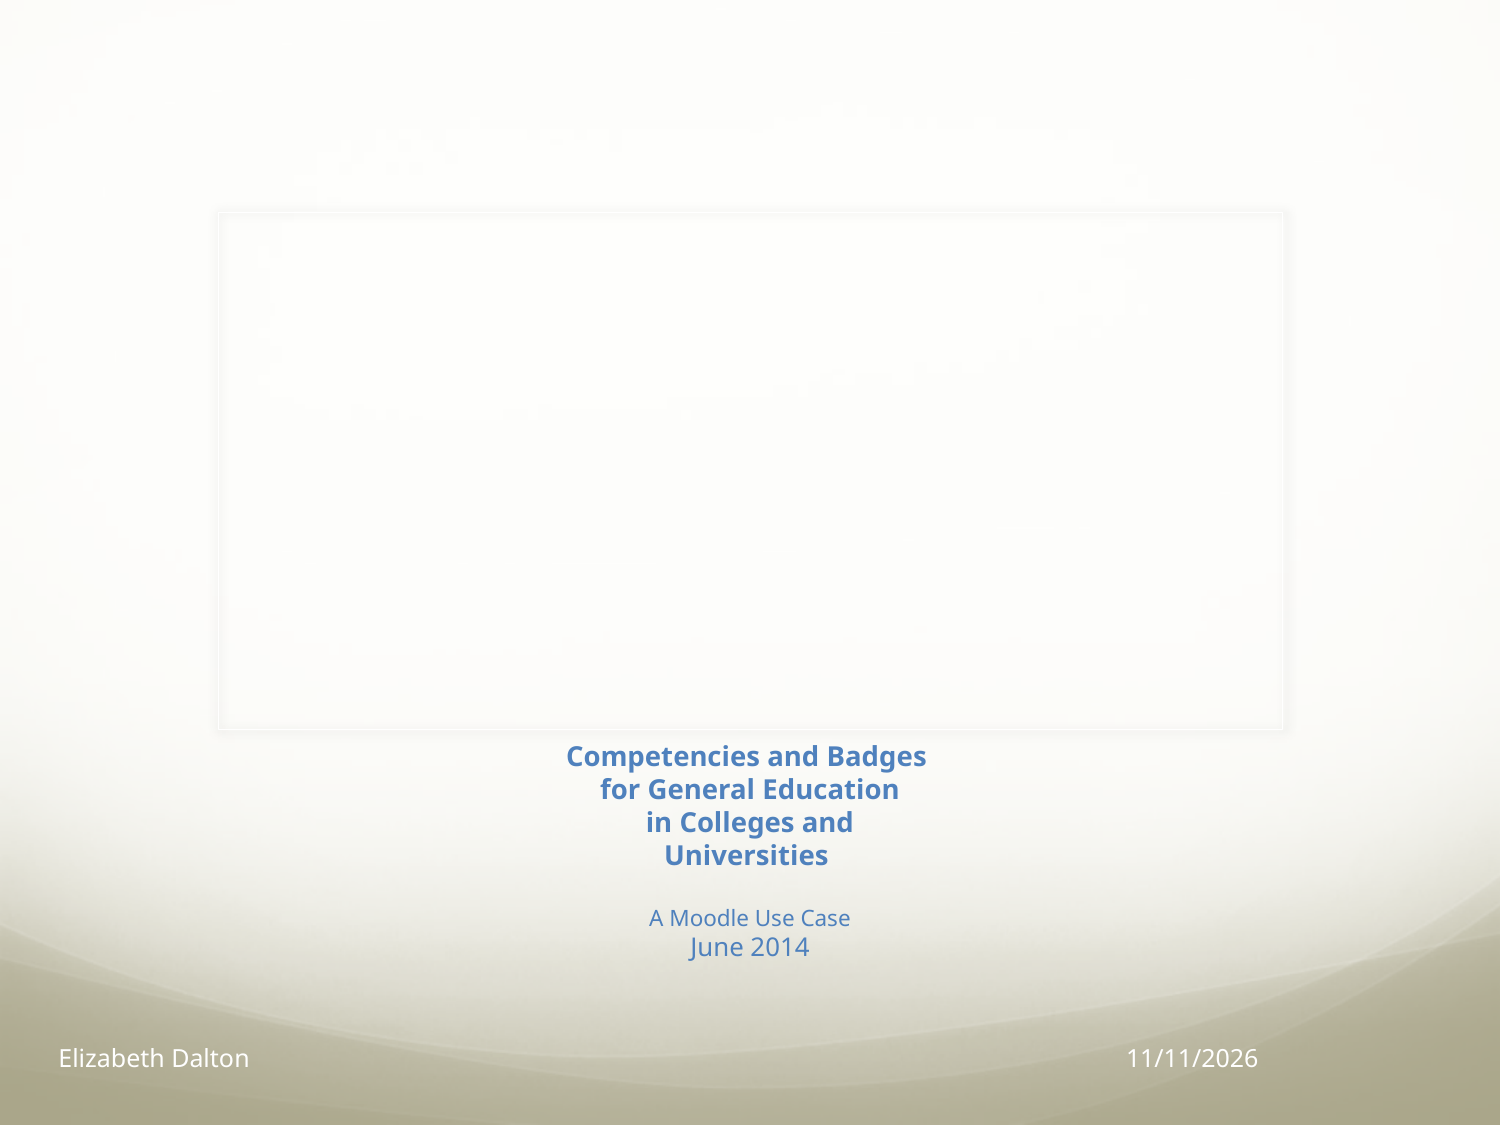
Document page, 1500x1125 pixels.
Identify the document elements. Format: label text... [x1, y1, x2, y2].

title Competencies and Badges for General Education in Colleges and Universities A Moodle Use Case June 2014 [112, 728, 1388, 970]
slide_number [923, 1029, 1274, 1090]
footer Elizabeth Dalton [43, 1029, 838, 1090]
